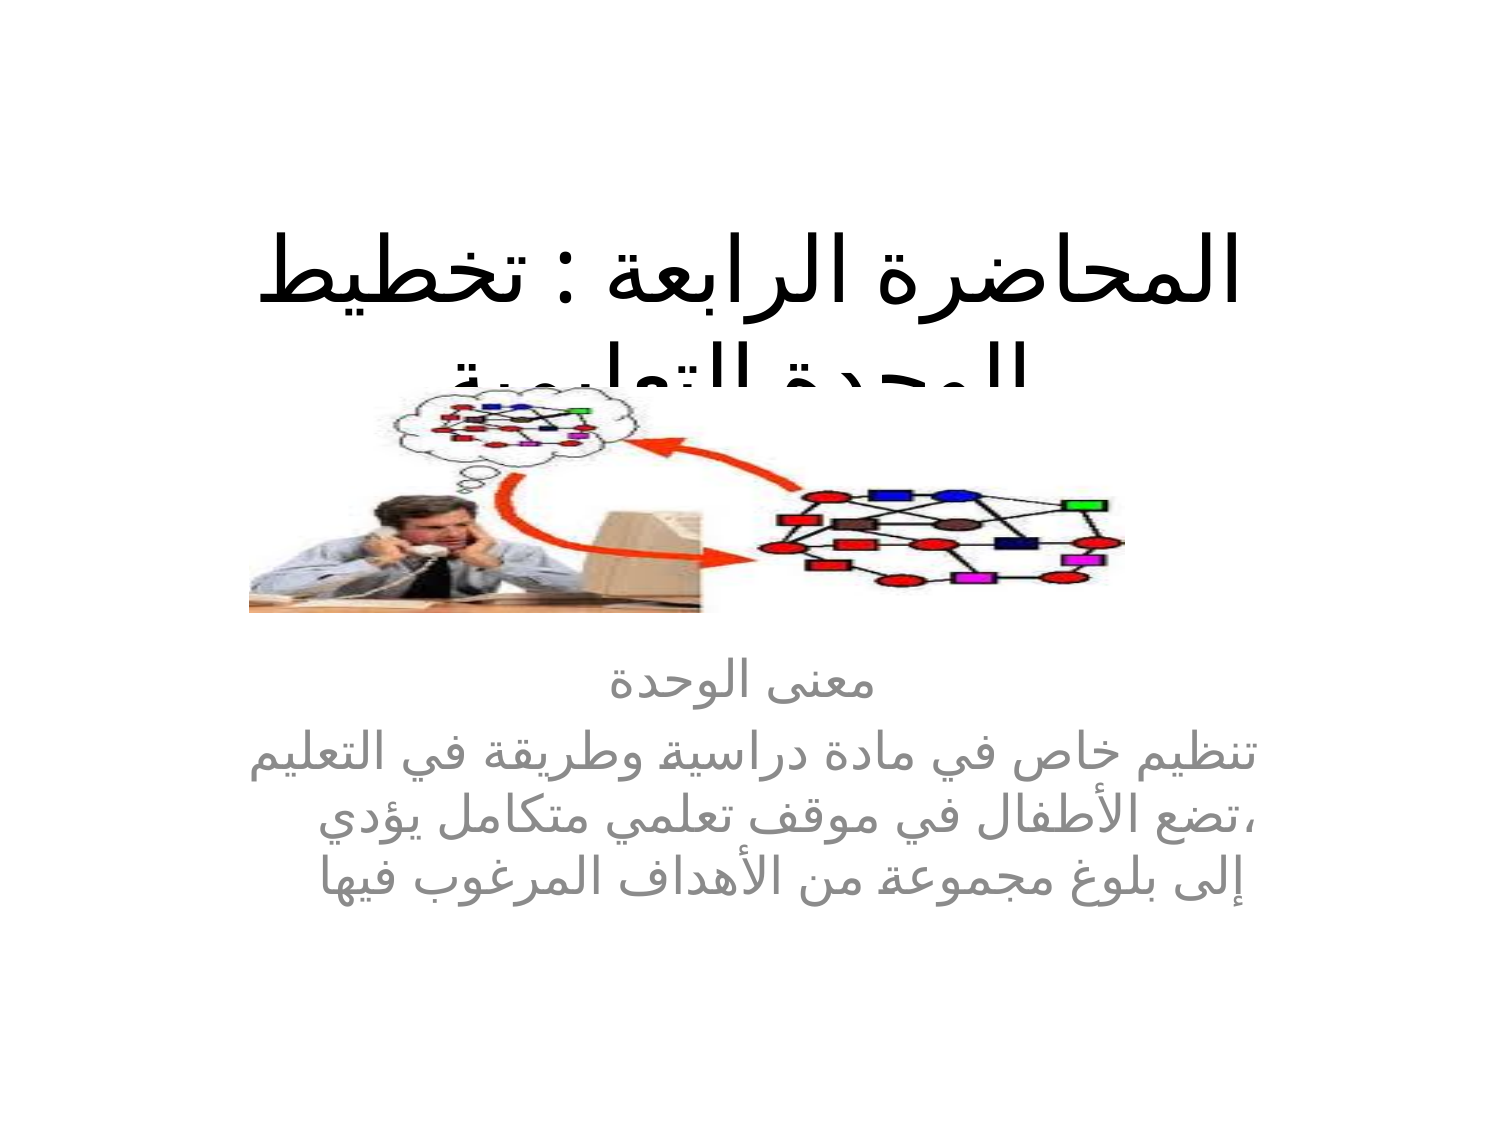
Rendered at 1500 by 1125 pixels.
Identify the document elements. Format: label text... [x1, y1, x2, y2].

title المحاضرة الرابعة : تخطيط الوحدة التعليمية [112, 50, 1388, 591]
subtitle معنى الوحدة تنظيم خاص في مادة دراسية وطريقة في التعليم ،تضع الأطفال في موقف تعلمي متكامل يؤدي إلى بلوغ مجموعة من الأهداف المرغوب فيها [225, 637, 1275, 925]
picture [249, 387, 1126, 613]
